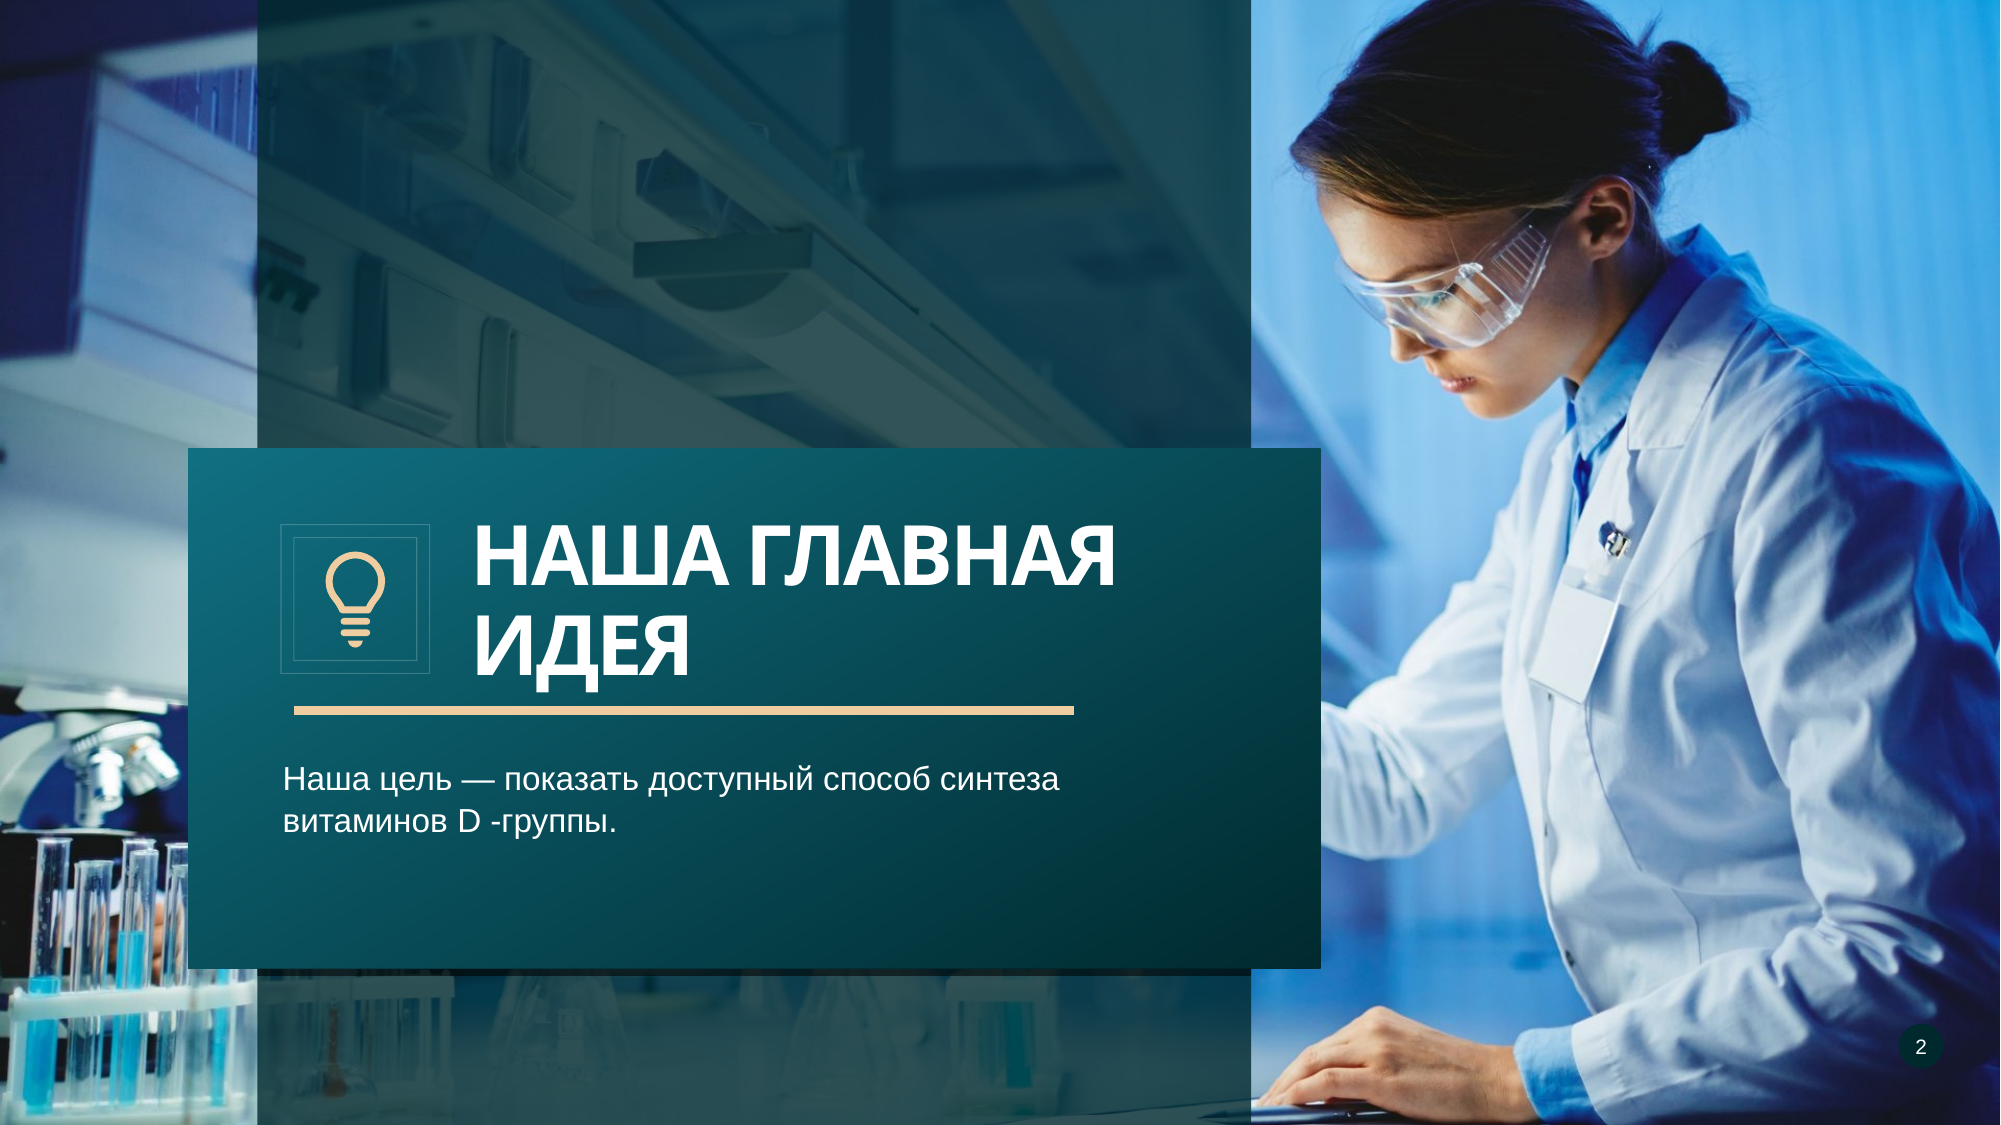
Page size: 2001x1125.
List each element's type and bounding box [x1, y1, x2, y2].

text_box [280, 524, 430, 674]
picture [0, 0, 2000, 1125]
